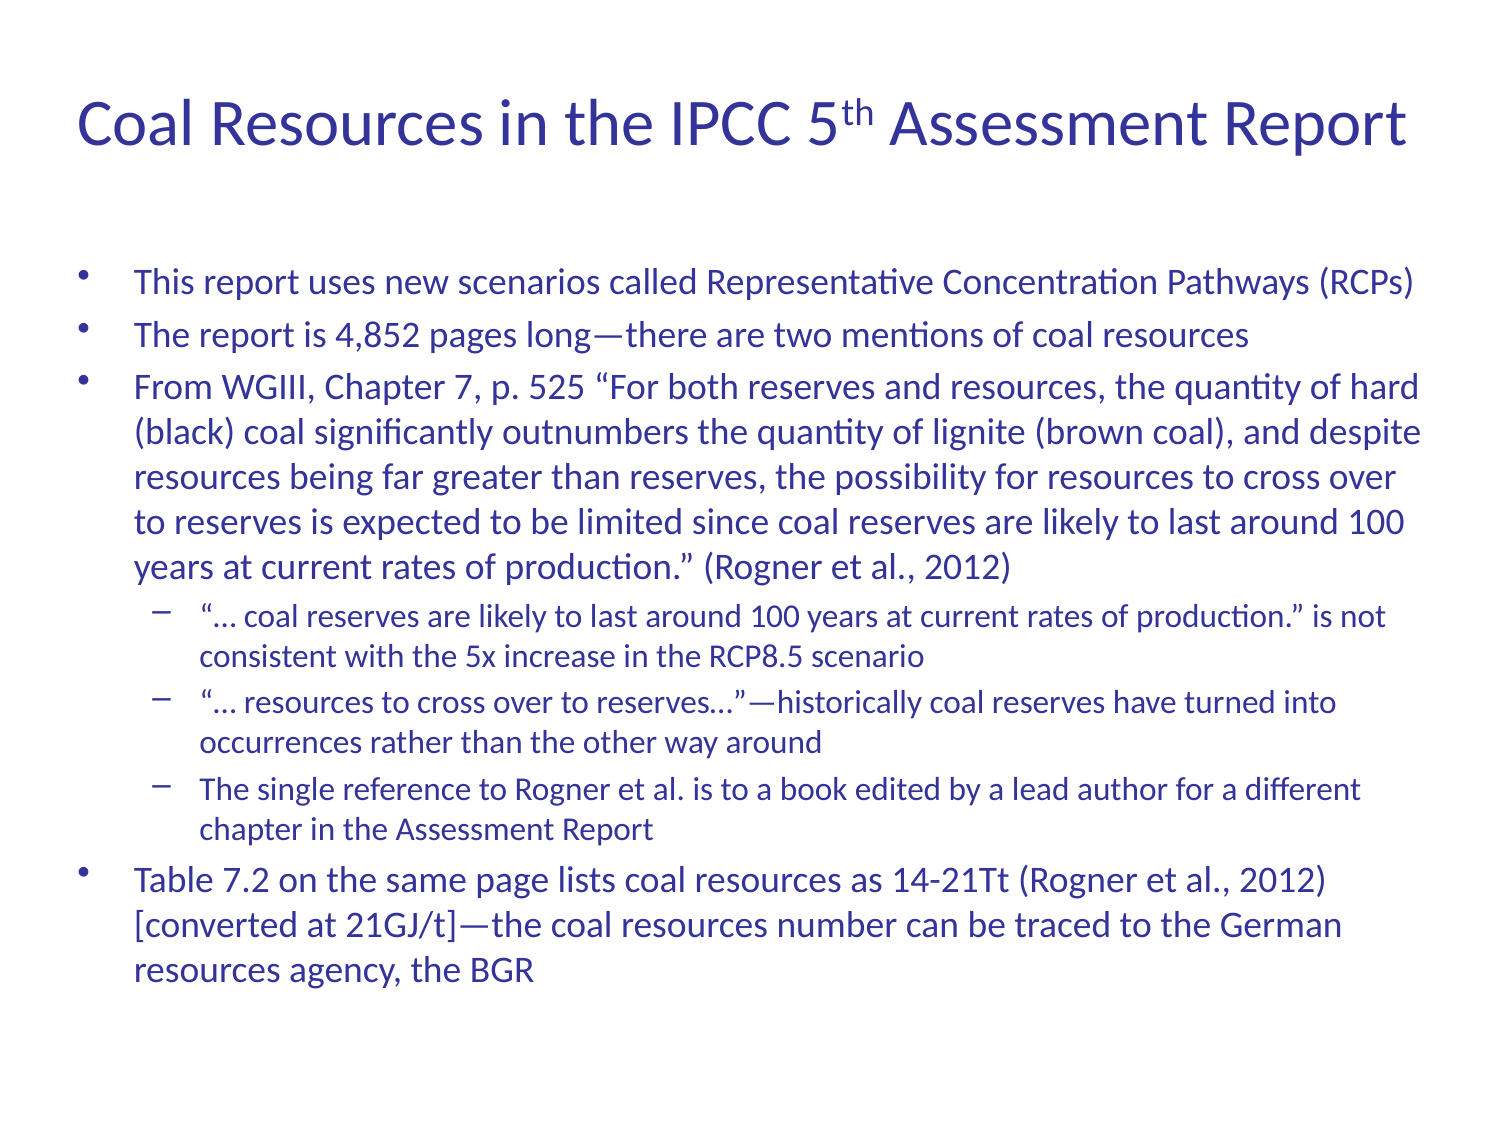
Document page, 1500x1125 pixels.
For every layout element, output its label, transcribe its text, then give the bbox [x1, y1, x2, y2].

list This report uses new scenarios called Representative Concentration Pathways (RCPs) The report is 4,852 pages long—there are two mentions of coal resources From WGIII, Chapter 7, p. 525 “For both reserves and resources, the quantity of hard (black) coal significantly outnumbers the quantity of lignite (brown coal), and despite resources being far greater than reserves, the possibility for resources to cross over to reserves is expected to be limited since coal reserves are likely to last around 100 years at current rates of production.” (Rogner et al., 2012) “… coal reserves are likely to last around 100 years at current rates of production.” is not consistent with the 5x increase in the RCP8.5 scenario “… resources to cross over to reserves…”—historically coal reserves have turned into occurrences rather than the other way around The single reference to Rogner et al. is to a book edited by a lead author for a different chapter in the Assessment Report Table 7.2 on the same page lists coal resources as 14-21Tt (Rogner et al., 2012) [converted at 21GJ/t]—the coal resources number can be traced to the German resources agency, the BGR [62, 249, 1450, 1025]
title Coal Resources in the IPCC 5th Assessment Report [37, 75, 1463, 163]
